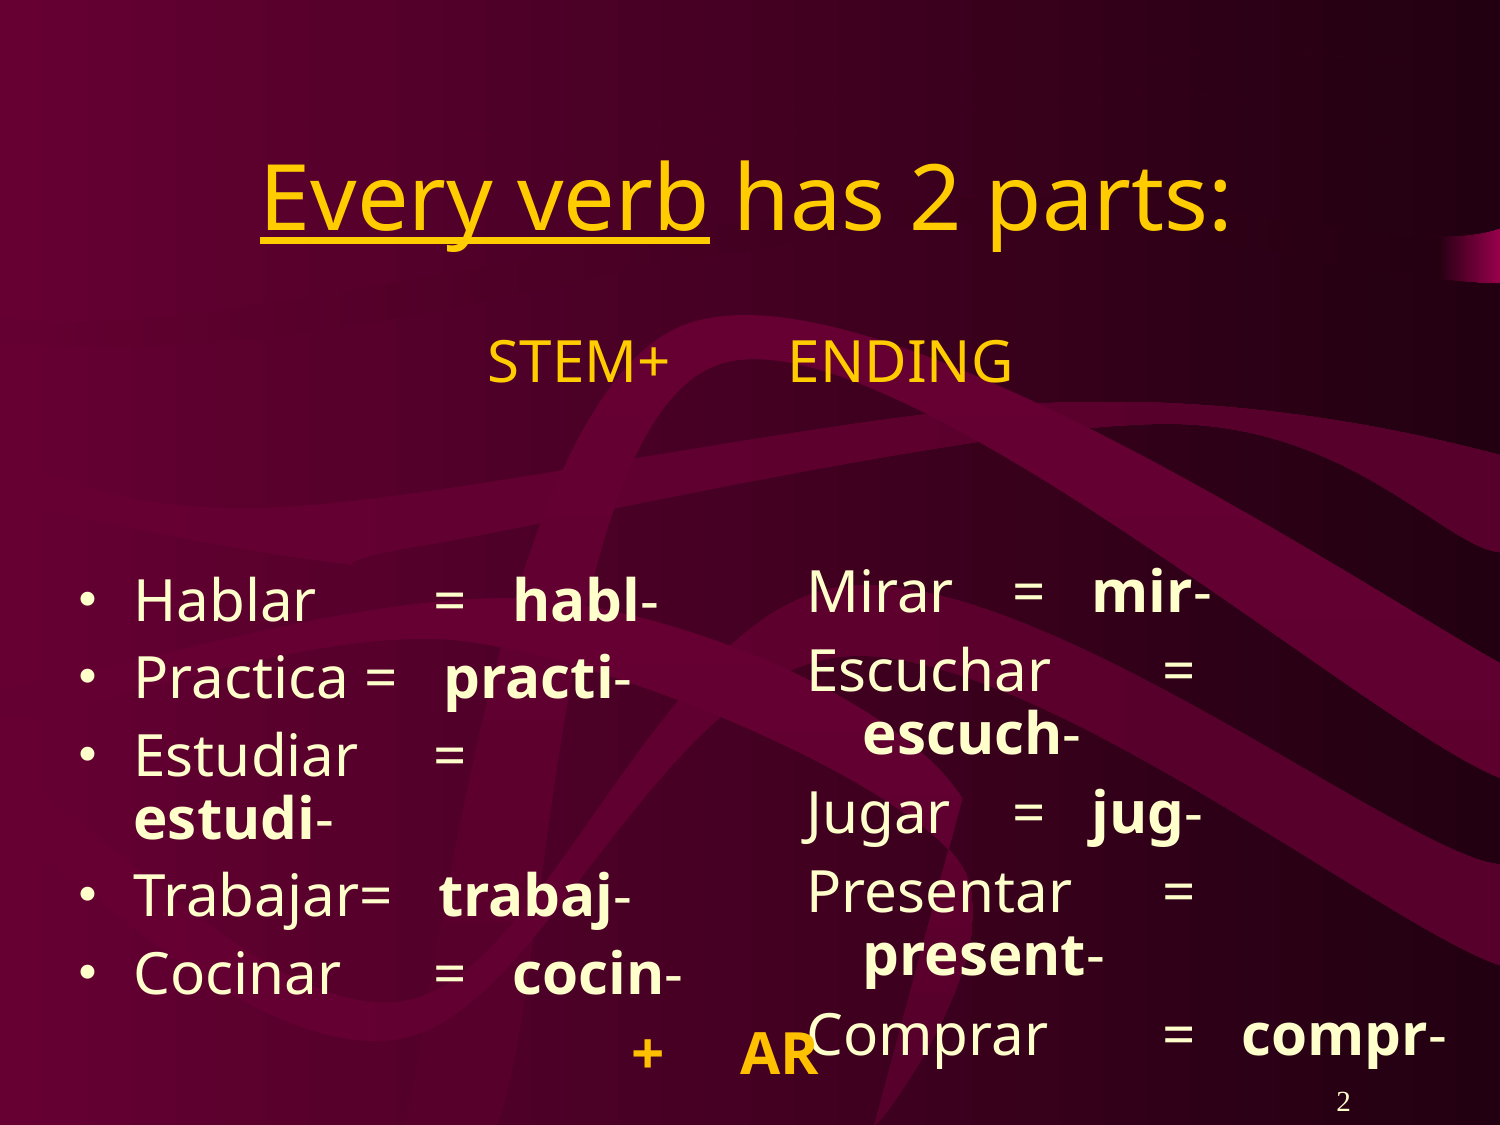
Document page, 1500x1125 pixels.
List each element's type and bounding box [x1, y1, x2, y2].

text_box [0, 0, 1500, 1125]
